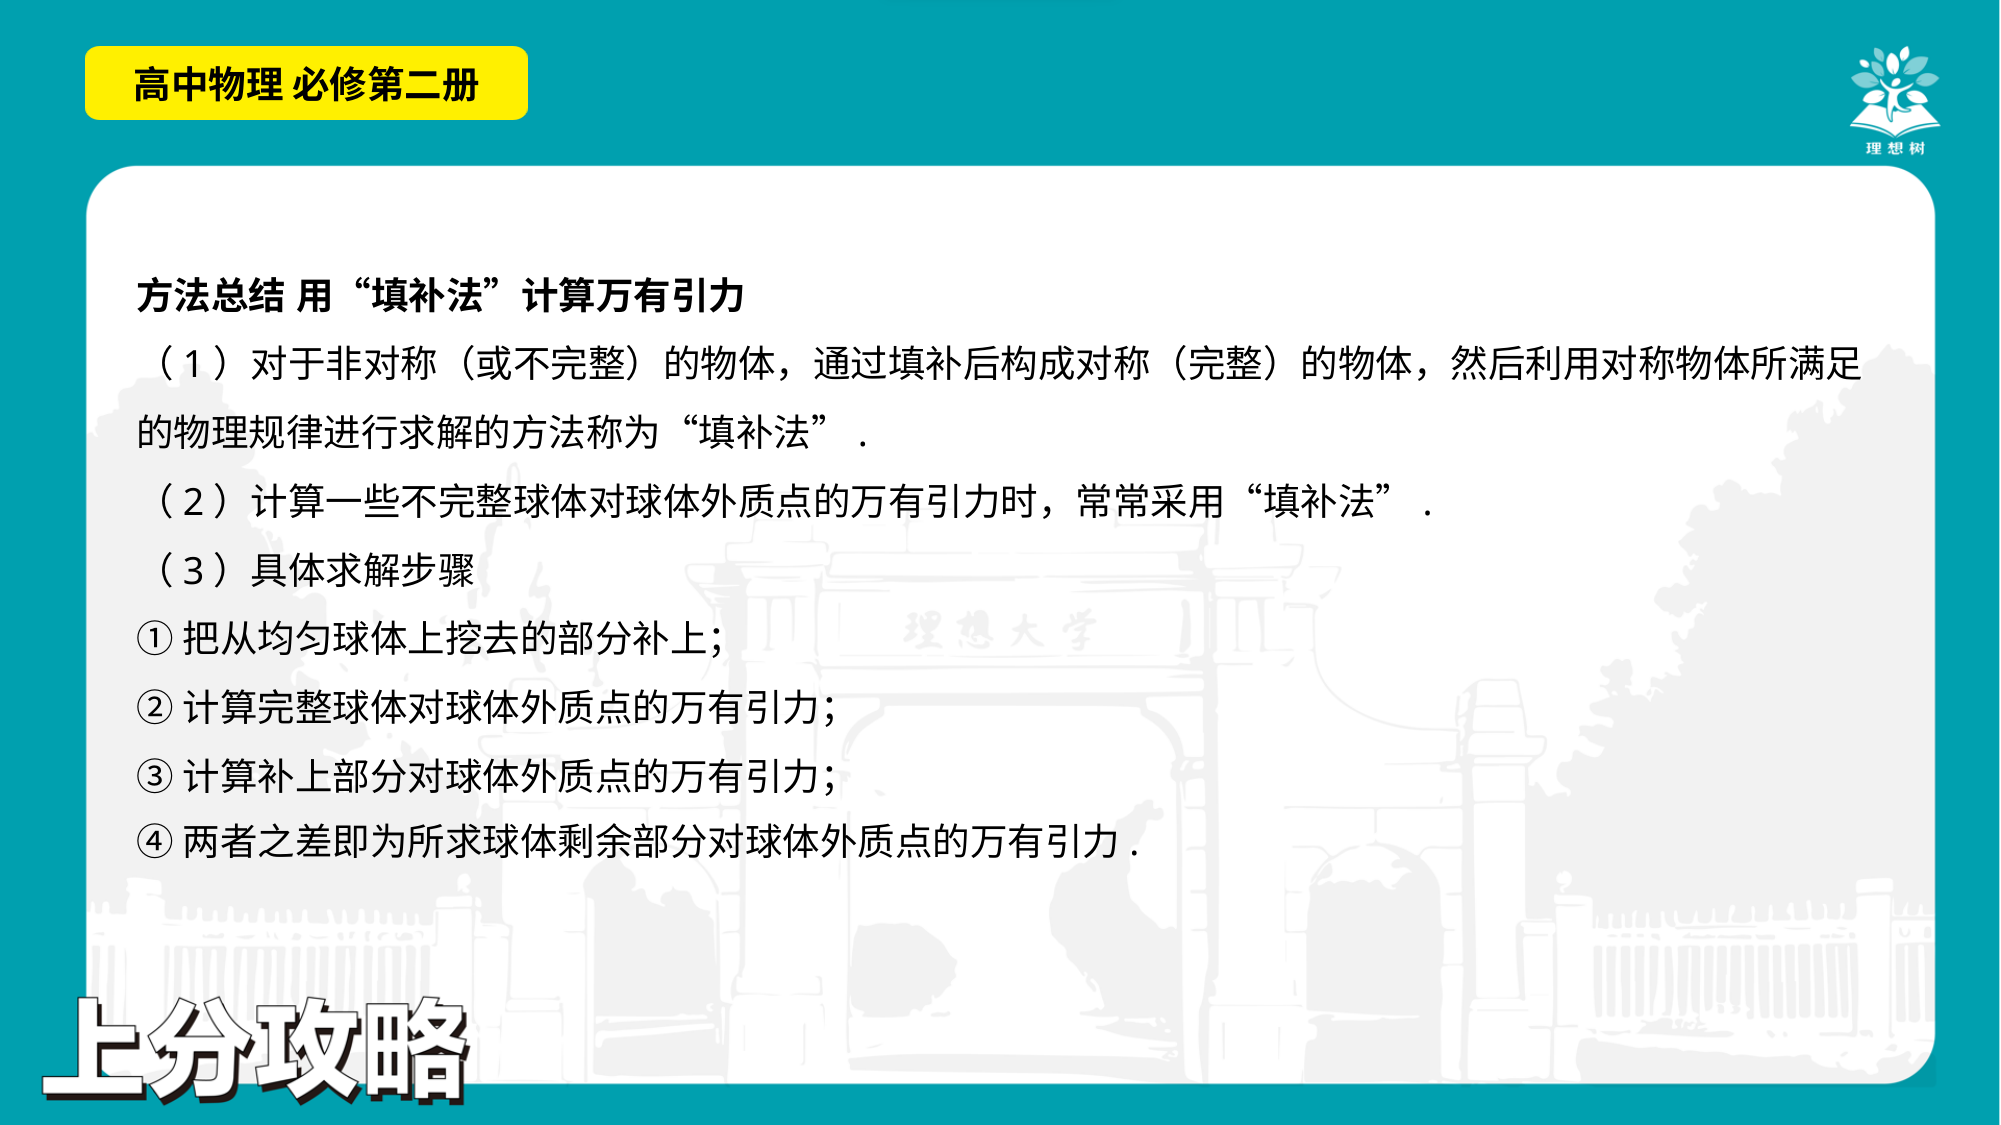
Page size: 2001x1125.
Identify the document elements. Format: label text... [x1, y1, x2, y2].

picture [0, 0, 2000, 1125]
text_box 方法总结 用“填补法”计算万有引力 （1）对于非对称（或不完整）的物体，通过填补后构成对称（完整）的物体，然后利用对称物体所满足 的物理规律进行求解的方法称为“填补法”. （2）计算一些不完整球体对球体外质点的万有引力时，常常采用“填补法”. （3）具体求解步骤 ①把从均匀球体上挖去的部分补上； ②计算完整球体对球体外质点的万有引力； ③计算补上部分对球体外质点的万有引力； ④两者之差即为所求球体剩余部分对球体外质点的万有引力. [136, 248, 1865, 856]
